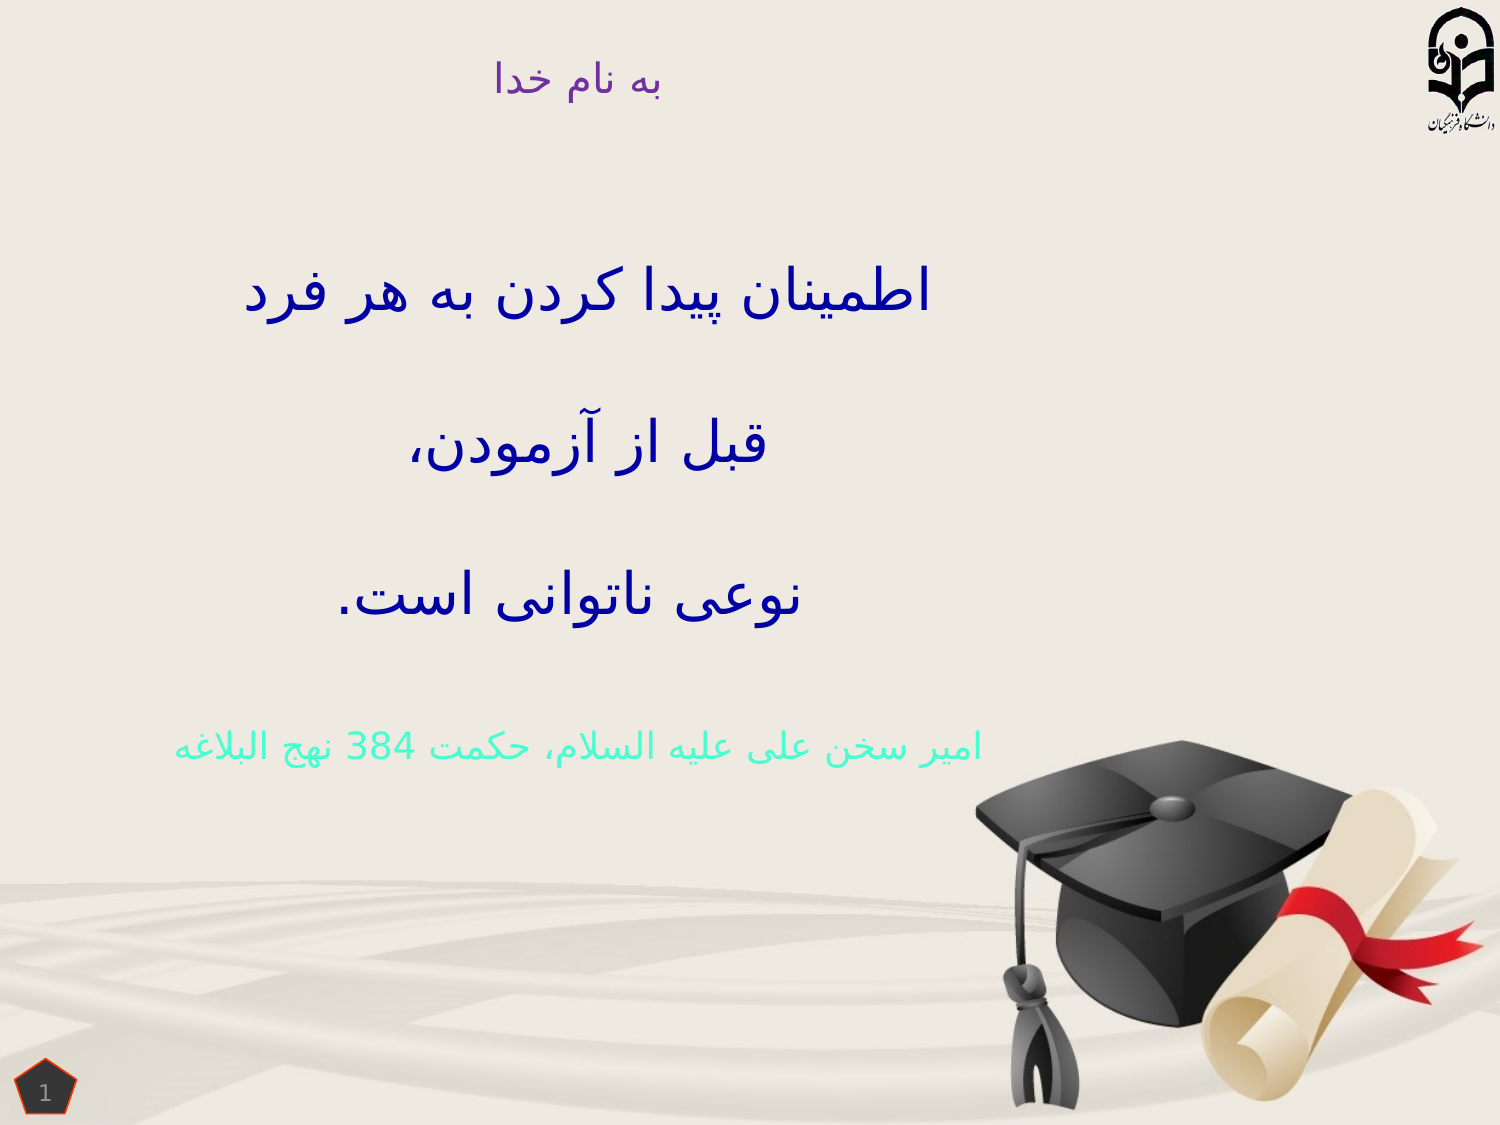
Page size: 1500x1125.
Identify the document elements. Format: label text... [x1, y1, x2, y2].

picture [0, 0, 1500, 1125]
subtitle به نام خدا اطمینان پیدا کردن به هر فرد قبل از آزمودن، نوعی ناتوانی است. امیر سخن علی علیه السلام، حکمت 384 نهج البلاغه [29, 19, 1128, 1107]
